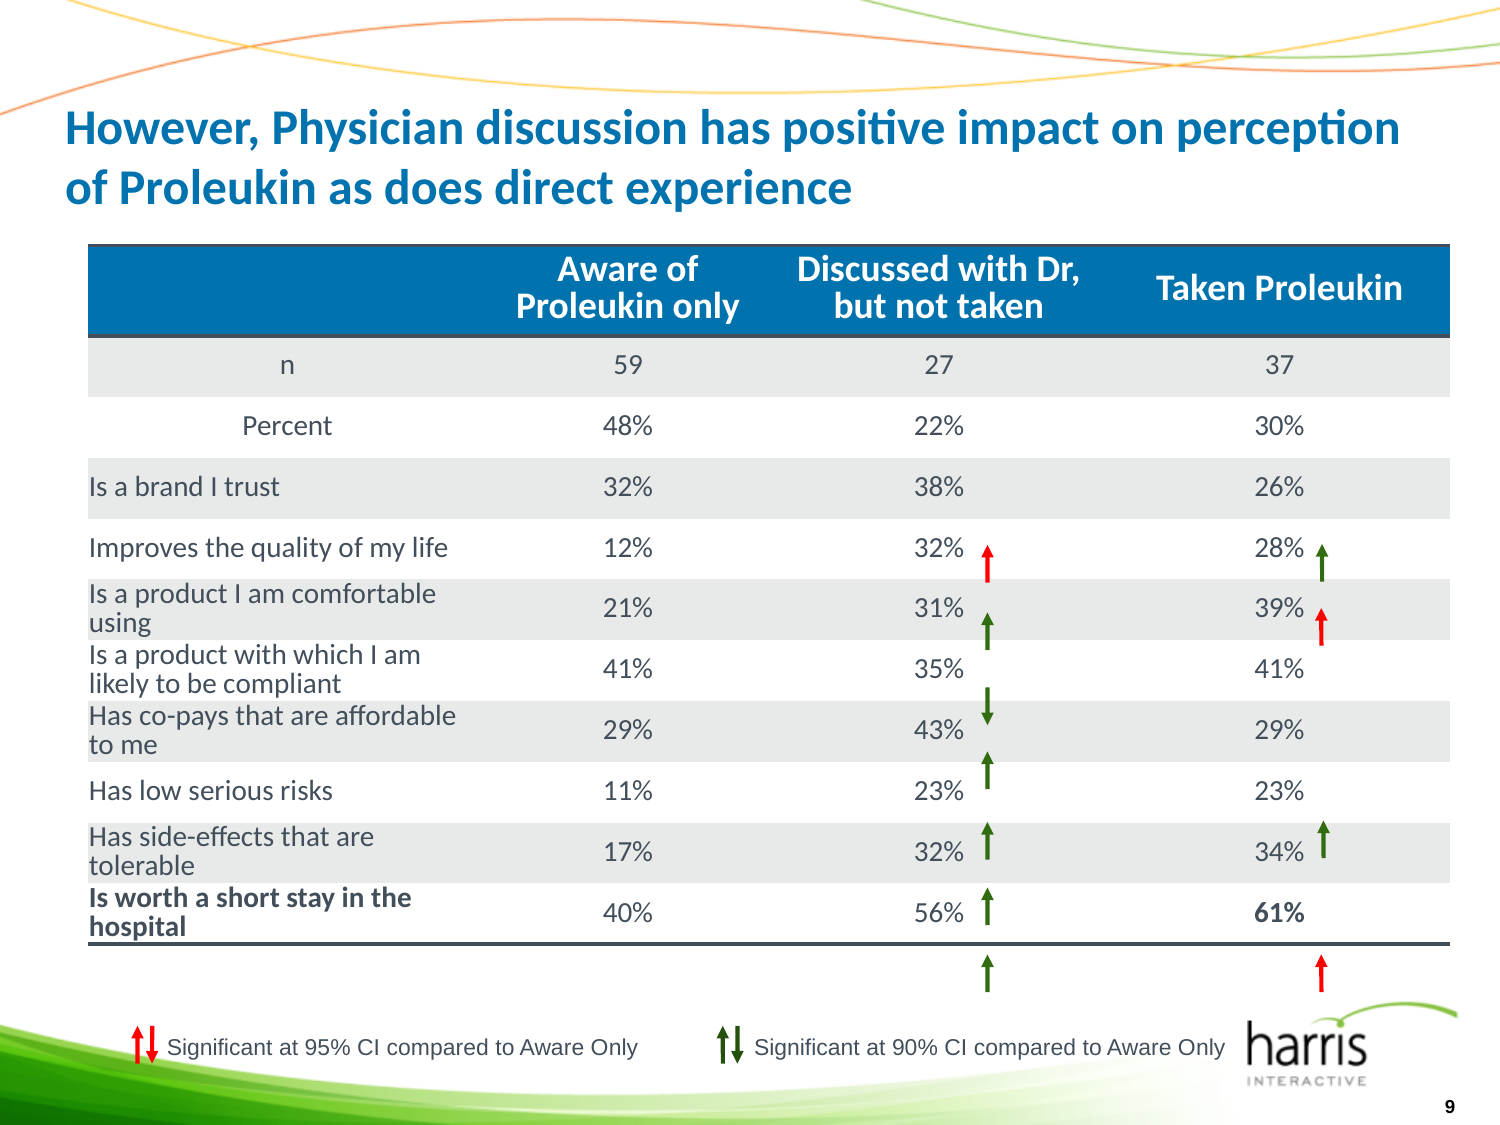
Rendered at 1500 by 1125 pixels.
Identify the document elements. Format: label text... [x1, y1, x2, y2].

table_cell 22% [769, 397, 1109, 458]
table_cell 56% [769, 883, 1109, 942]
table_cell 29% [1109, 701, 1450, 762]
table_cell 41% [488, 640, 769, 701]
table_cell 61% [1109, 883, 1450, 942]
table_header [88, 247, 488, 334]
table_cell Has low serious risks [88, 762, 488, 823]
table_cell 21% [488, 579, 769, 640]
table_cell 12% [488, 519, 769, 579]
picture [0, 0, 1500, 1125]
table_cell 31% [769, 579, 1109, 640]
text_box Significant at 90% CI compared to Aware Only [739, 1025, 1241, 1068]
table_cell 35% [769, 640, 1109, 701]
table_cell Has side-effects that are tolerable [88, 823, 488, 883]
table_header Discussed with Dr, but not taken [769, 247, 1109, 334]
table_cell 2% [152, 1045, 166, 1051]
table_cell Is a product with which I am likely to be compliant [88, 640, 488, 701]
table_cell Percent [88, 397, 488, 458]
table_cell Improves the quality of my life [88, 519, 488, 579]
table_cell 23% [769, 762, 1109, 823]
table_cell 29% [488, 701, 769, 762]
table_cell 59 [488, 338, 769, 397]
table_cell Is a brand I trust [88, 458, 488, 519]
title However, Physician discussion has positive impact on perception of Proleukin as does direct experience [49, 87, 1451, 176]
table_cell Is worth a short stay in the hospital [88, 883, 488, 942]
table_cell 32% [769, 823, 1109, 883]
slide_number 9 [1399, 1086, 1500, 1125]
table_cell 30% [1109, 397, 1450, 458]
table_cell 27 [769, 338, 1109, 397]
table_header Aware of Proleukin only [488, 247, 769, 334]
table_cell n [88, 338, 488, 397]
table_cell 32% [488, 458, 769, 519]
table_cell 26% [1109, 458, 1450, 519]
text_box Significant at 95% CI compared to Aware Only [152, 1025, 654, 1068]
table_cell 40% [488, 883, 769, 942]
table_header Taken Proleukin [1109, 247, 1450, 334]
table_cell 38% [769, 458, 1109, 519]
table_cell Has co-pays that are affordable to me [88, 701, 488, 762]
table_cell 32% [769, 519, 1109, 579]
table_cell 11% [488, 762, 769, 823]
table_cell 28% [1109, 519, 1450, 579]
table_cell 43% [769, 701, 1109, 762]
table_cell 23% [1109, 762, 1450, 823]
table_cell 17% [488, 823, 769, 883]
table_cell Is a product I am comfortable using [88, 579, 488, 640]
table_cell 37 [1109, 338, 1450, 397]
table_cell 5% [739, 1045, 750, 1051]
table_cell 34% [1109, 823, 1450, 883]
table_cell 39% [1109, 579, 1450, 640]
table_cell 48% [488, 397, 769, 458]
table_cell 41% [1109, 640, 1450, 701]
